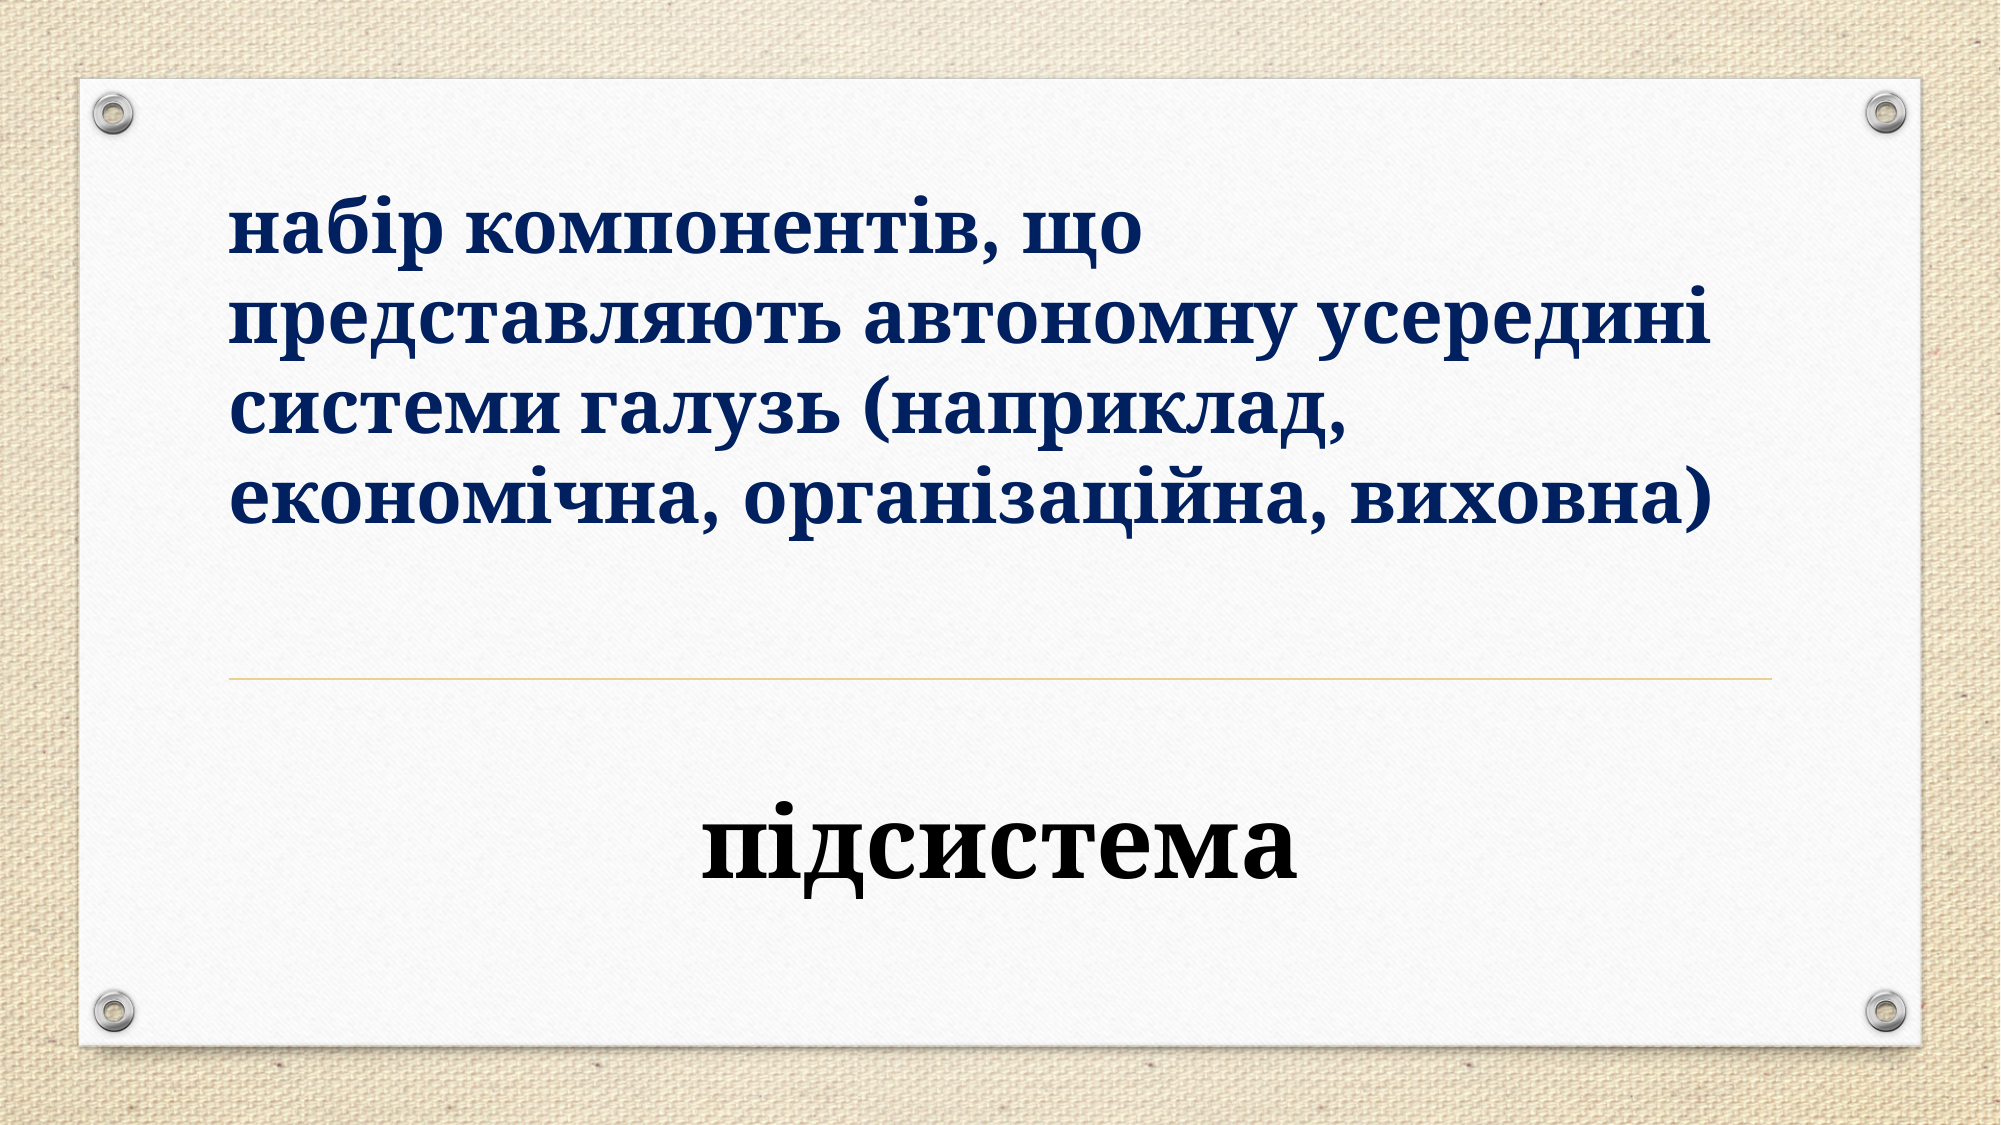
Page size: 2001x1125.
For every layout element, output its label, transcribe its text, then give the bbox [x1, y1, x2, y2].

picture [0, 0, 2001, 1125]
list підсистема [213, 712, 1788, 964]
title набір компонентів, що представляють автономну усередині системи галузь (наприклад, економічна, організаційна, виховна) [213, 161, 1788, 646]
